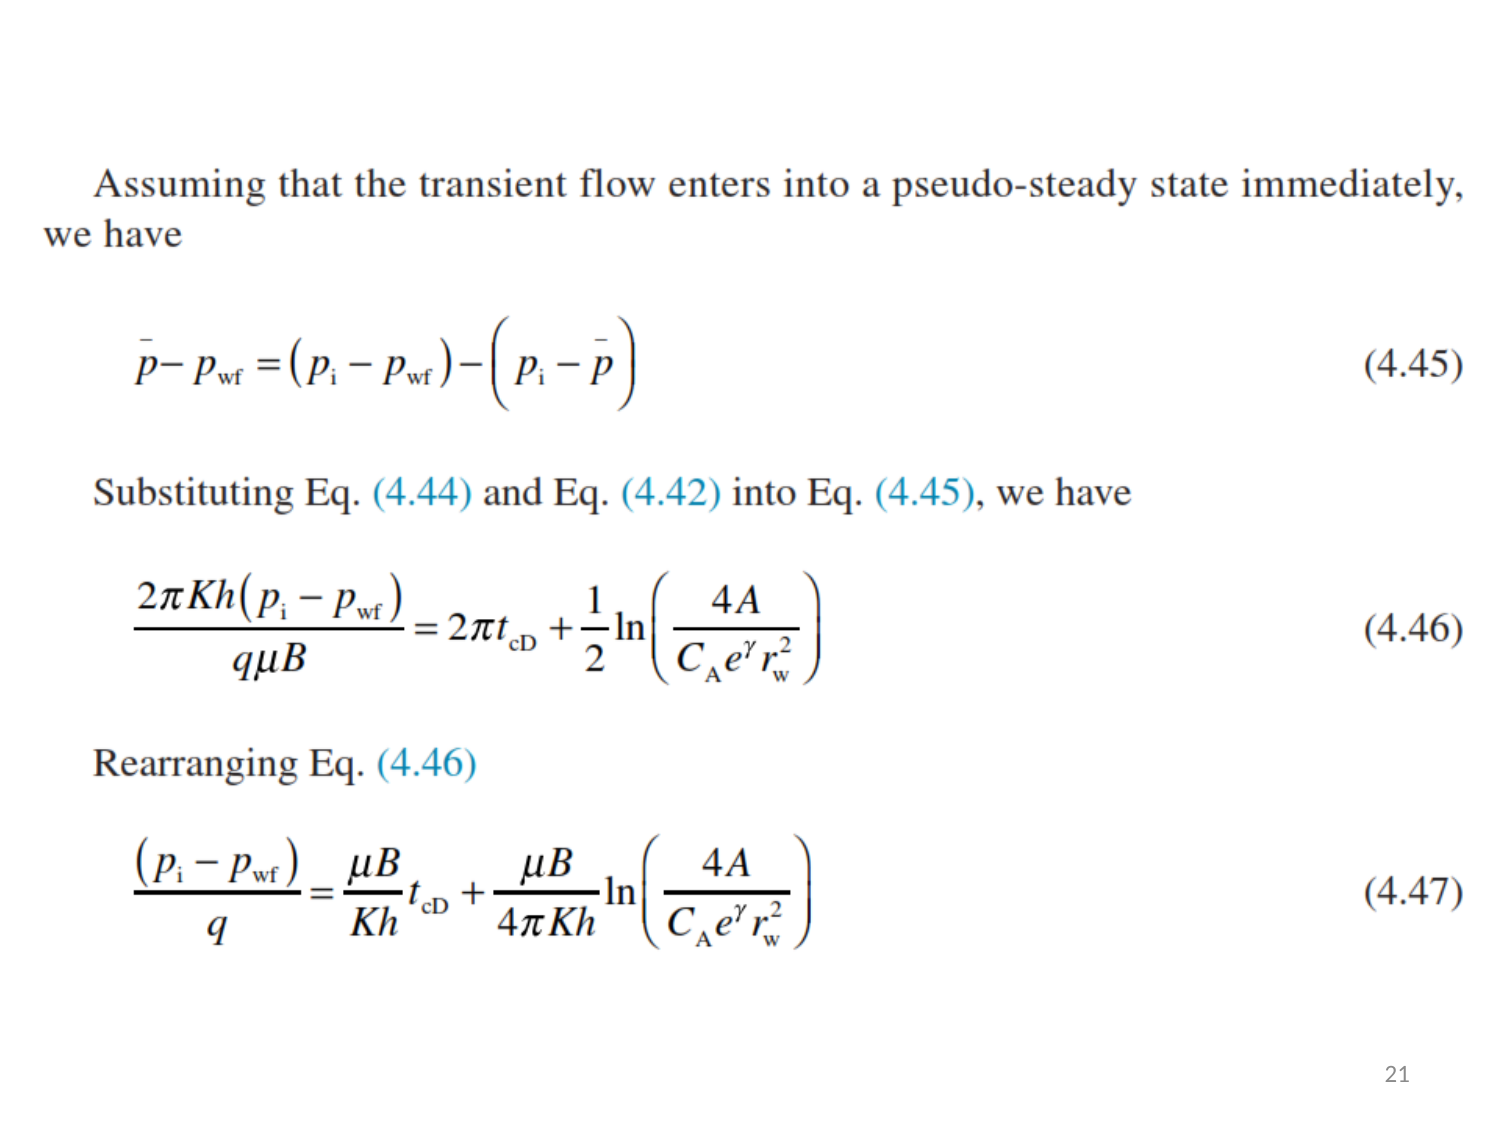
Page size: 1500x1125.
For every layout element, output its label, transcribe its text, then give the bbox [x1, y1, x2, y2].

slide_number 21 [1074, 1042, 1425, 1103]
picture [19, 161, 1480, 964]
